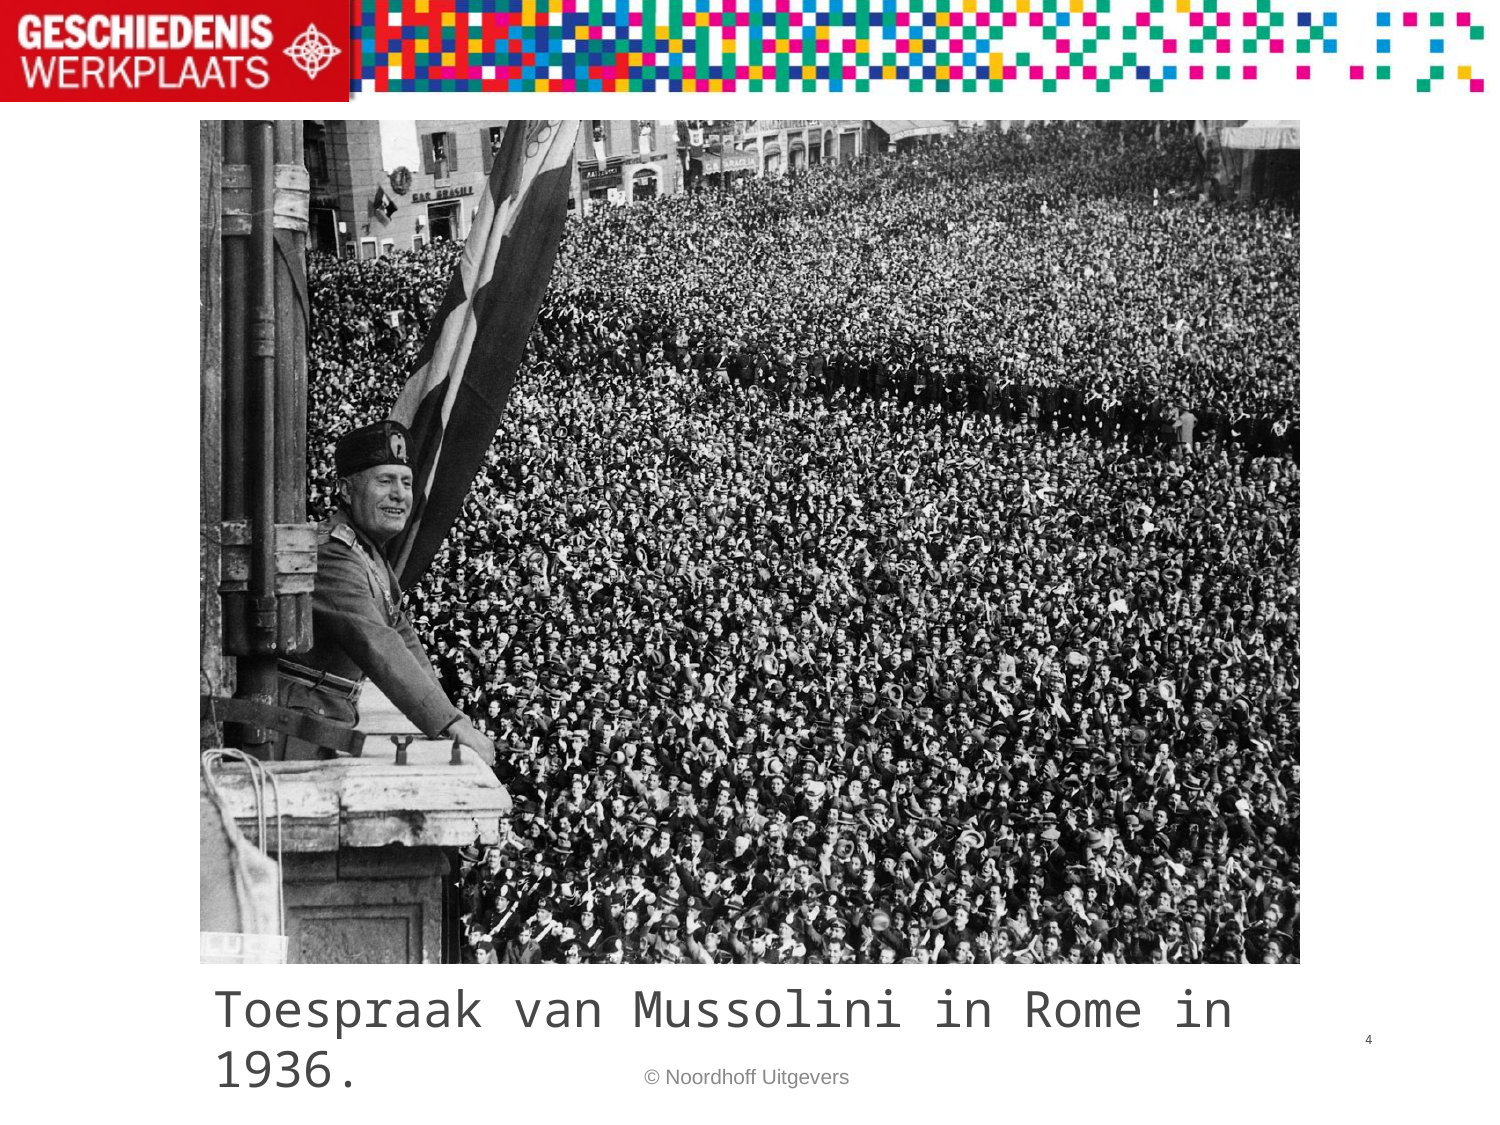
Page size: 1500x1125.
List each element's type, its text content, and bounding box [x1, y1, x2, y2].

slide_number 4 [1325, 1025, 1388, 1063]
picture [0, 0, 1500, 1125]
text_box Toespraak van Mussolini in Rome in 1936. [198, 970, 1302, 1105]
